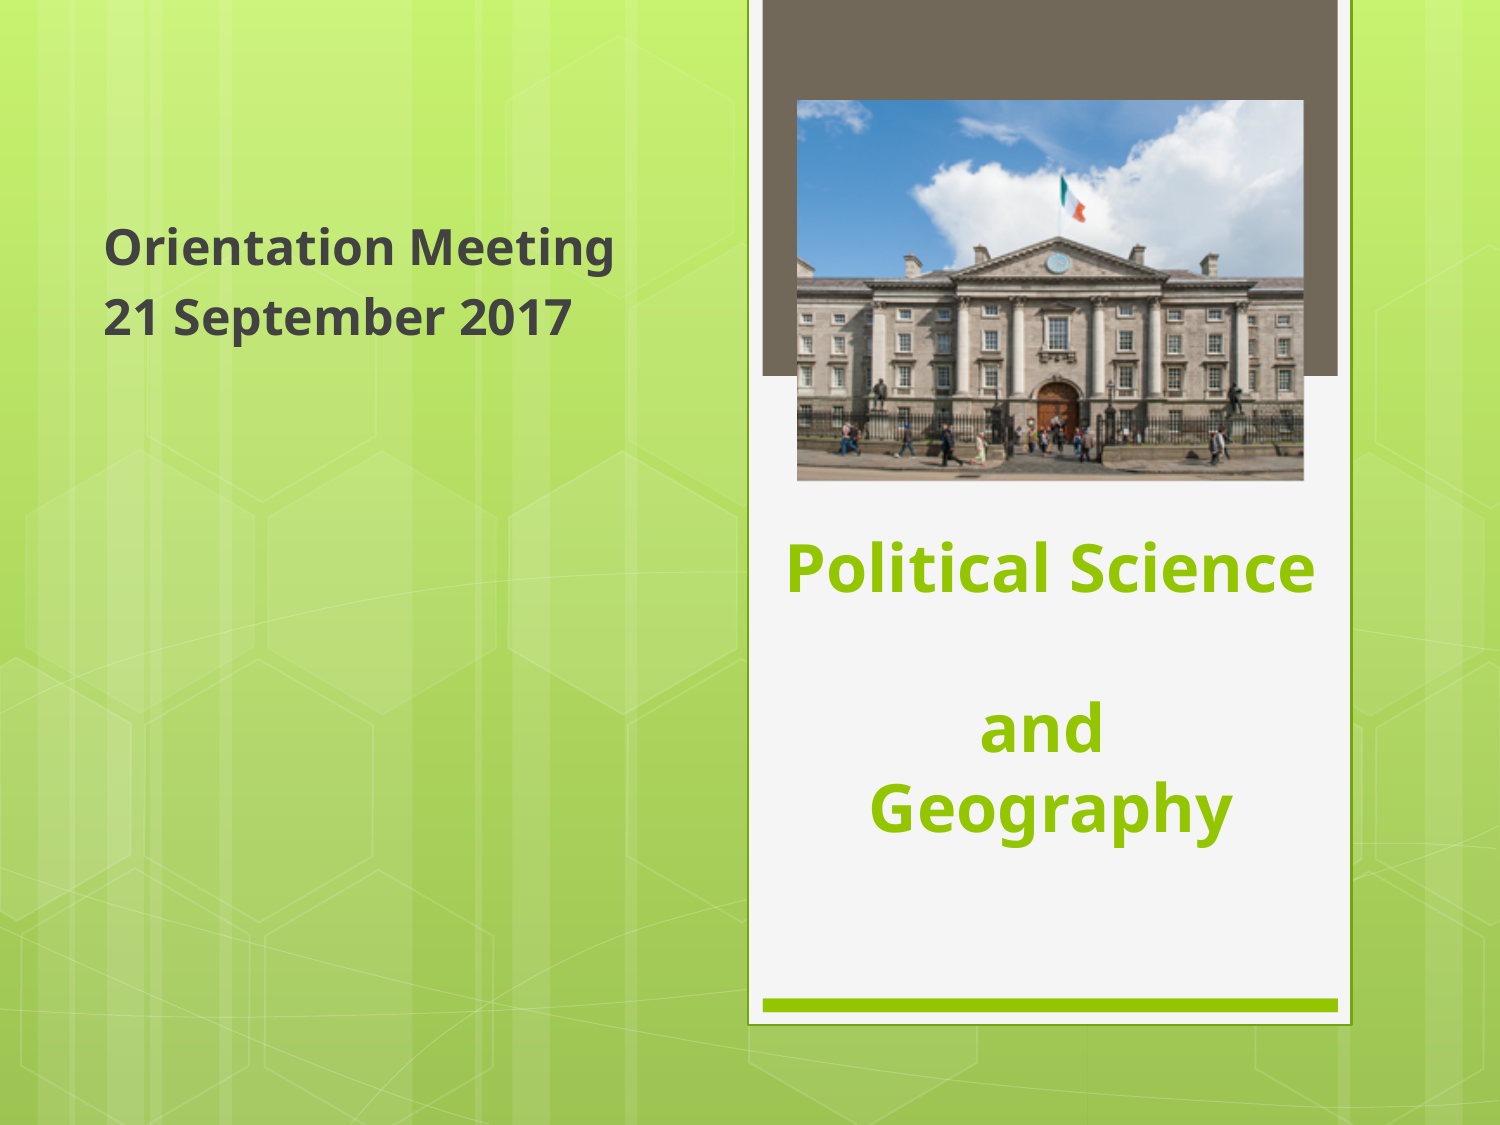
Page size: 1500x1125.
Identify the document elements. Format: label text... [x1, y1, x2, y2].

subtitle Orientation Meeting 21 September 2017 [88, 208, 791, 405]
picture [796, 100, 1306, 483]
title Political Science and Geography [761, 574, 1341, 854]
